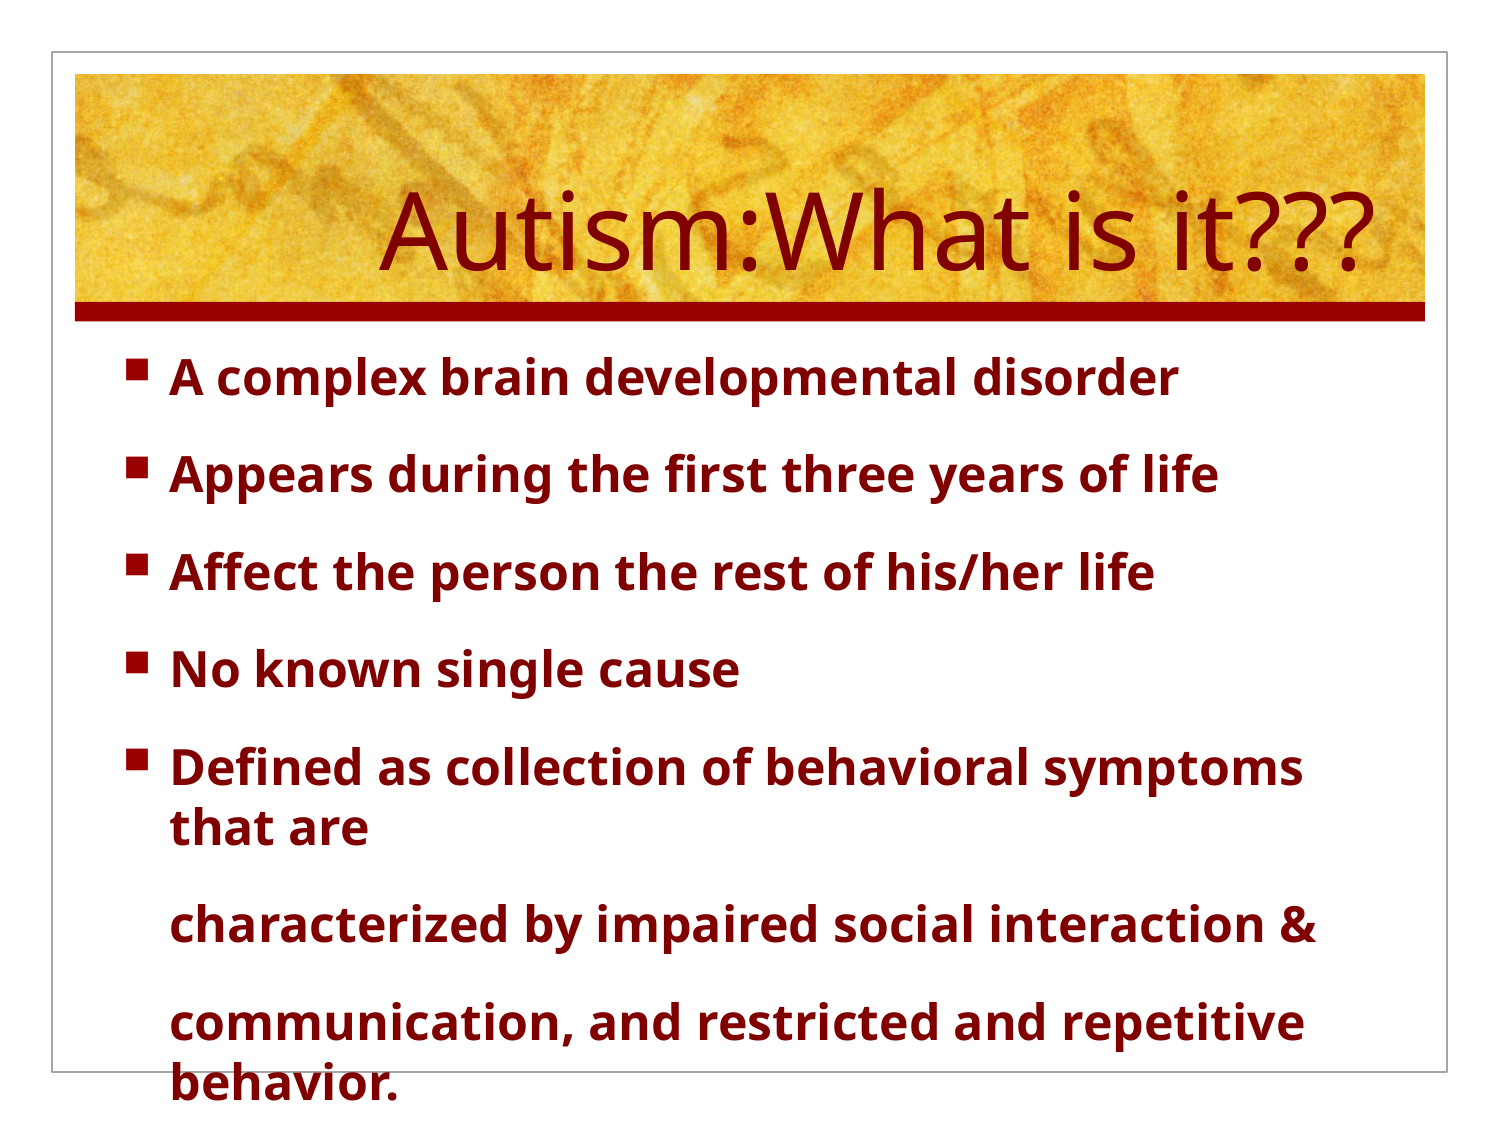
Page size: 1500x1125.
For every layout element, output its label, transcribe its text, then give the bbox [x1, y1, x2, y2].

list A complex brain developmental disorder Appears during the first three years of life Affect the person the rest of his/her life No known single cause Defined as collection of behavioral symptoms that are characterized by impaired social interaction & communication, and restricted and repetitive behavior. [108, 337, 1392, 1063]
title Autism:What is it??? [108, 74, 1392, 292]
picture [75, 74, 1425, 301]
